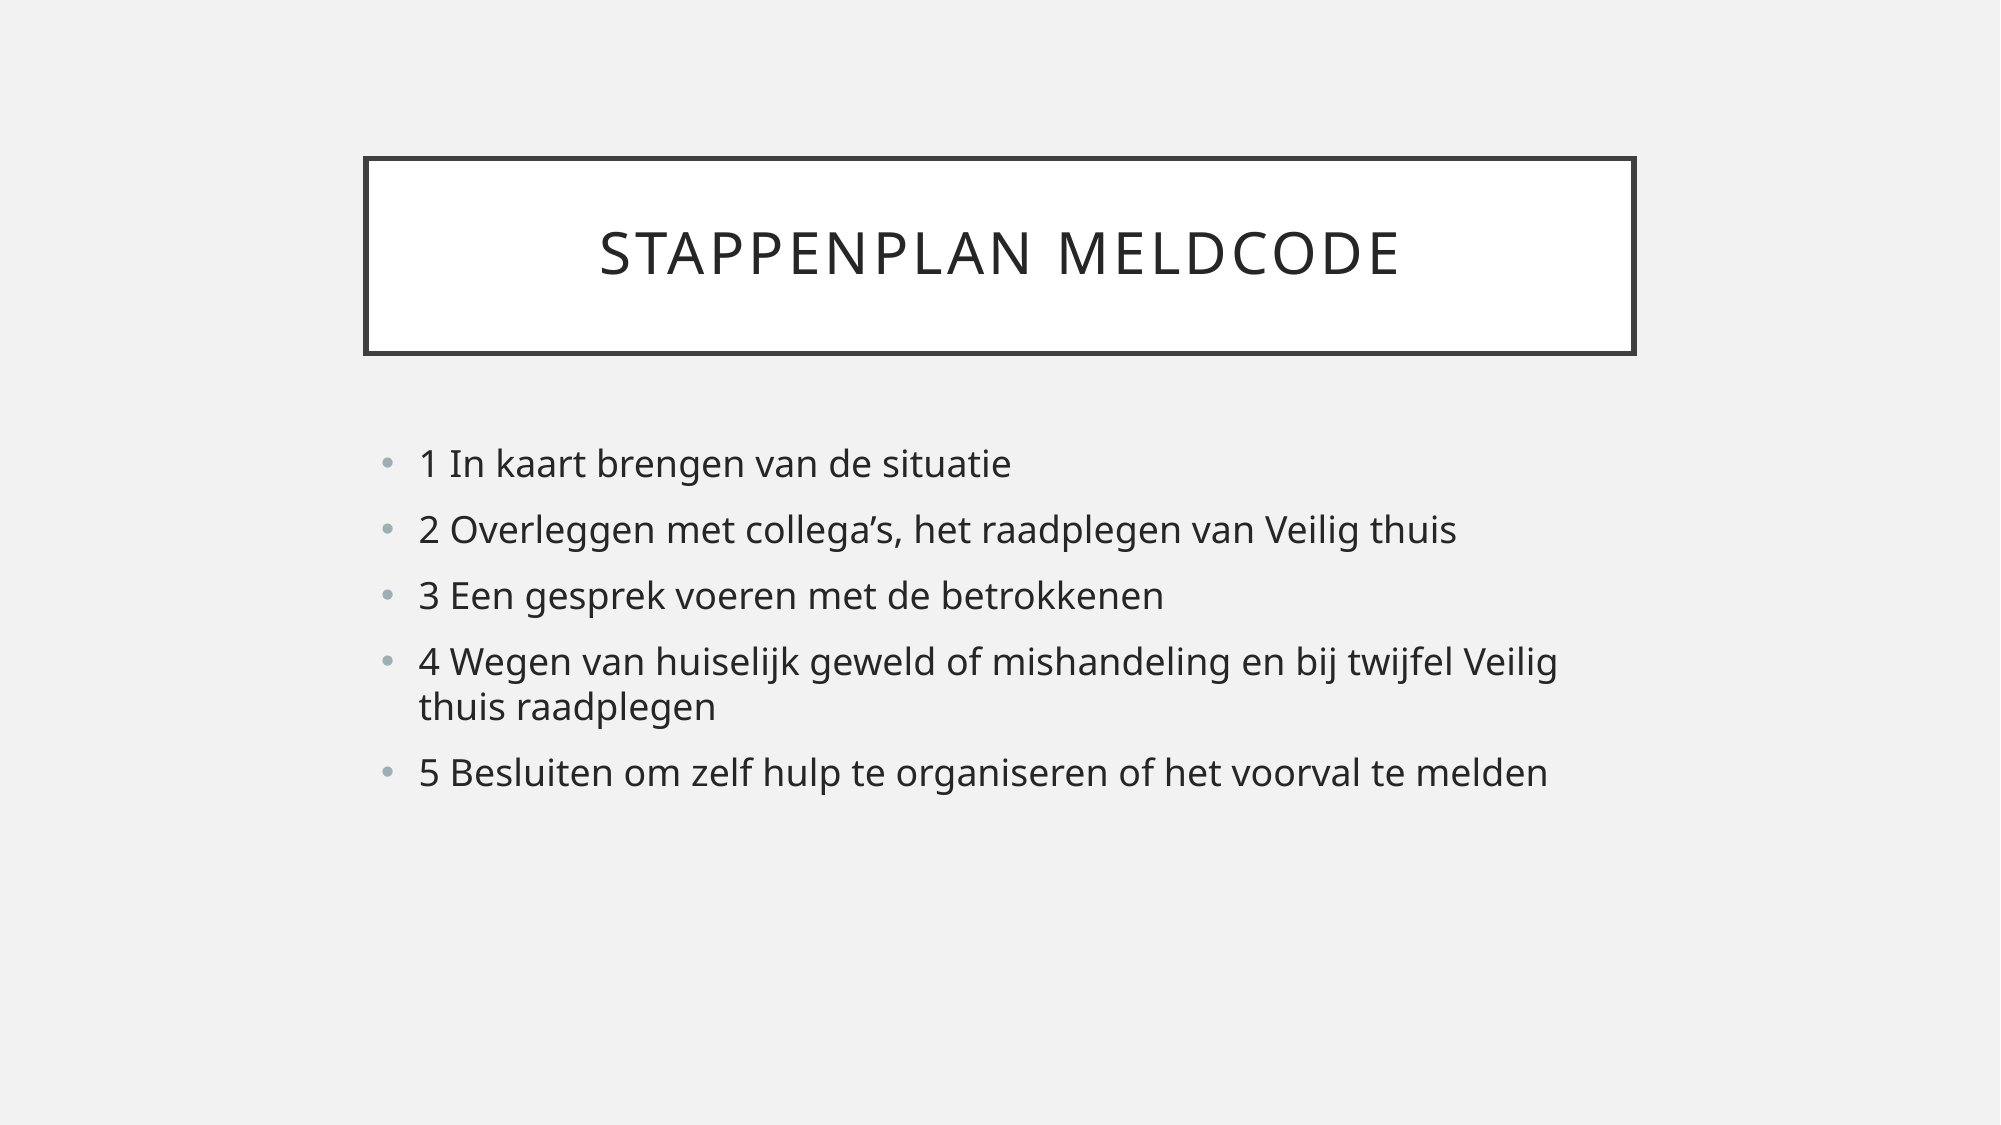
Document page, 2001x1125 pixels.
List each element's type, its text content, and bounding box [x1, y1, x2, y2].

list 1 In kaart brengen van de situatie 2 Overleggen met collega’s, het raadplegen van Veilig thuis 3 Een gesprek voeren met de betrokkenen 4 Wegen van huiselijk geweld of mishandeling en bij twijfel Veilig thuis raadplegen 5 Besluiten om zelf hulp te organiseren of het voorval te melden [366, 432, 1634, 942]
title Stappenplan Meldcode [363, 156, 1637, 356]
